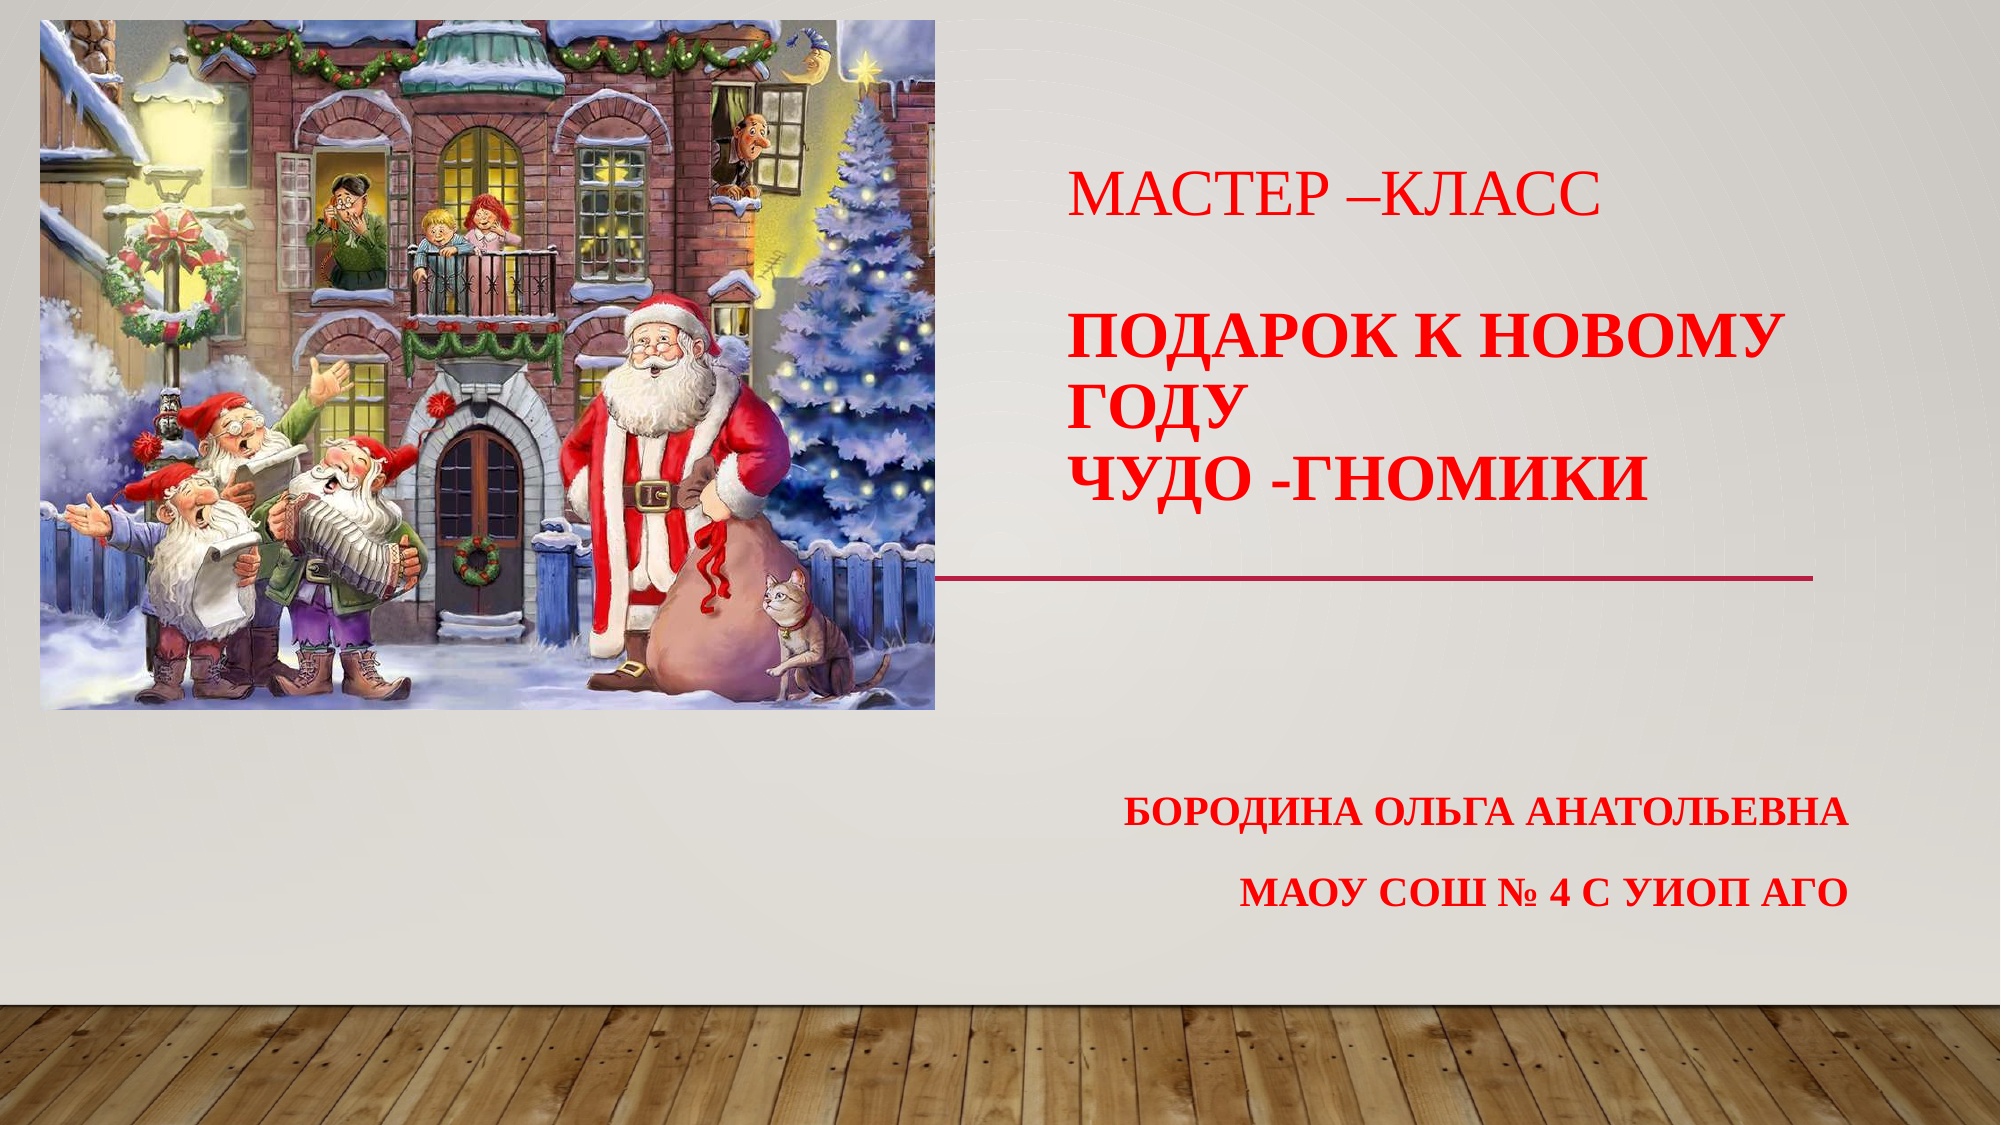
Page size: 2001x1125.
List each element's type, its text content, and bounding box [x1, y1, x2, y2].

title Мастер –класс Подарок к Новому году Чудо -гномики [1052, 149, 1865, 515]
subtitle Бородина ОЛьга Анатольевна МАОУ СОШ № 4 с УИОП АГО [396, 758, 1865, 911]
picture [40, 20, 935, 710]
picture [0, 1005, 2000, 1125]
